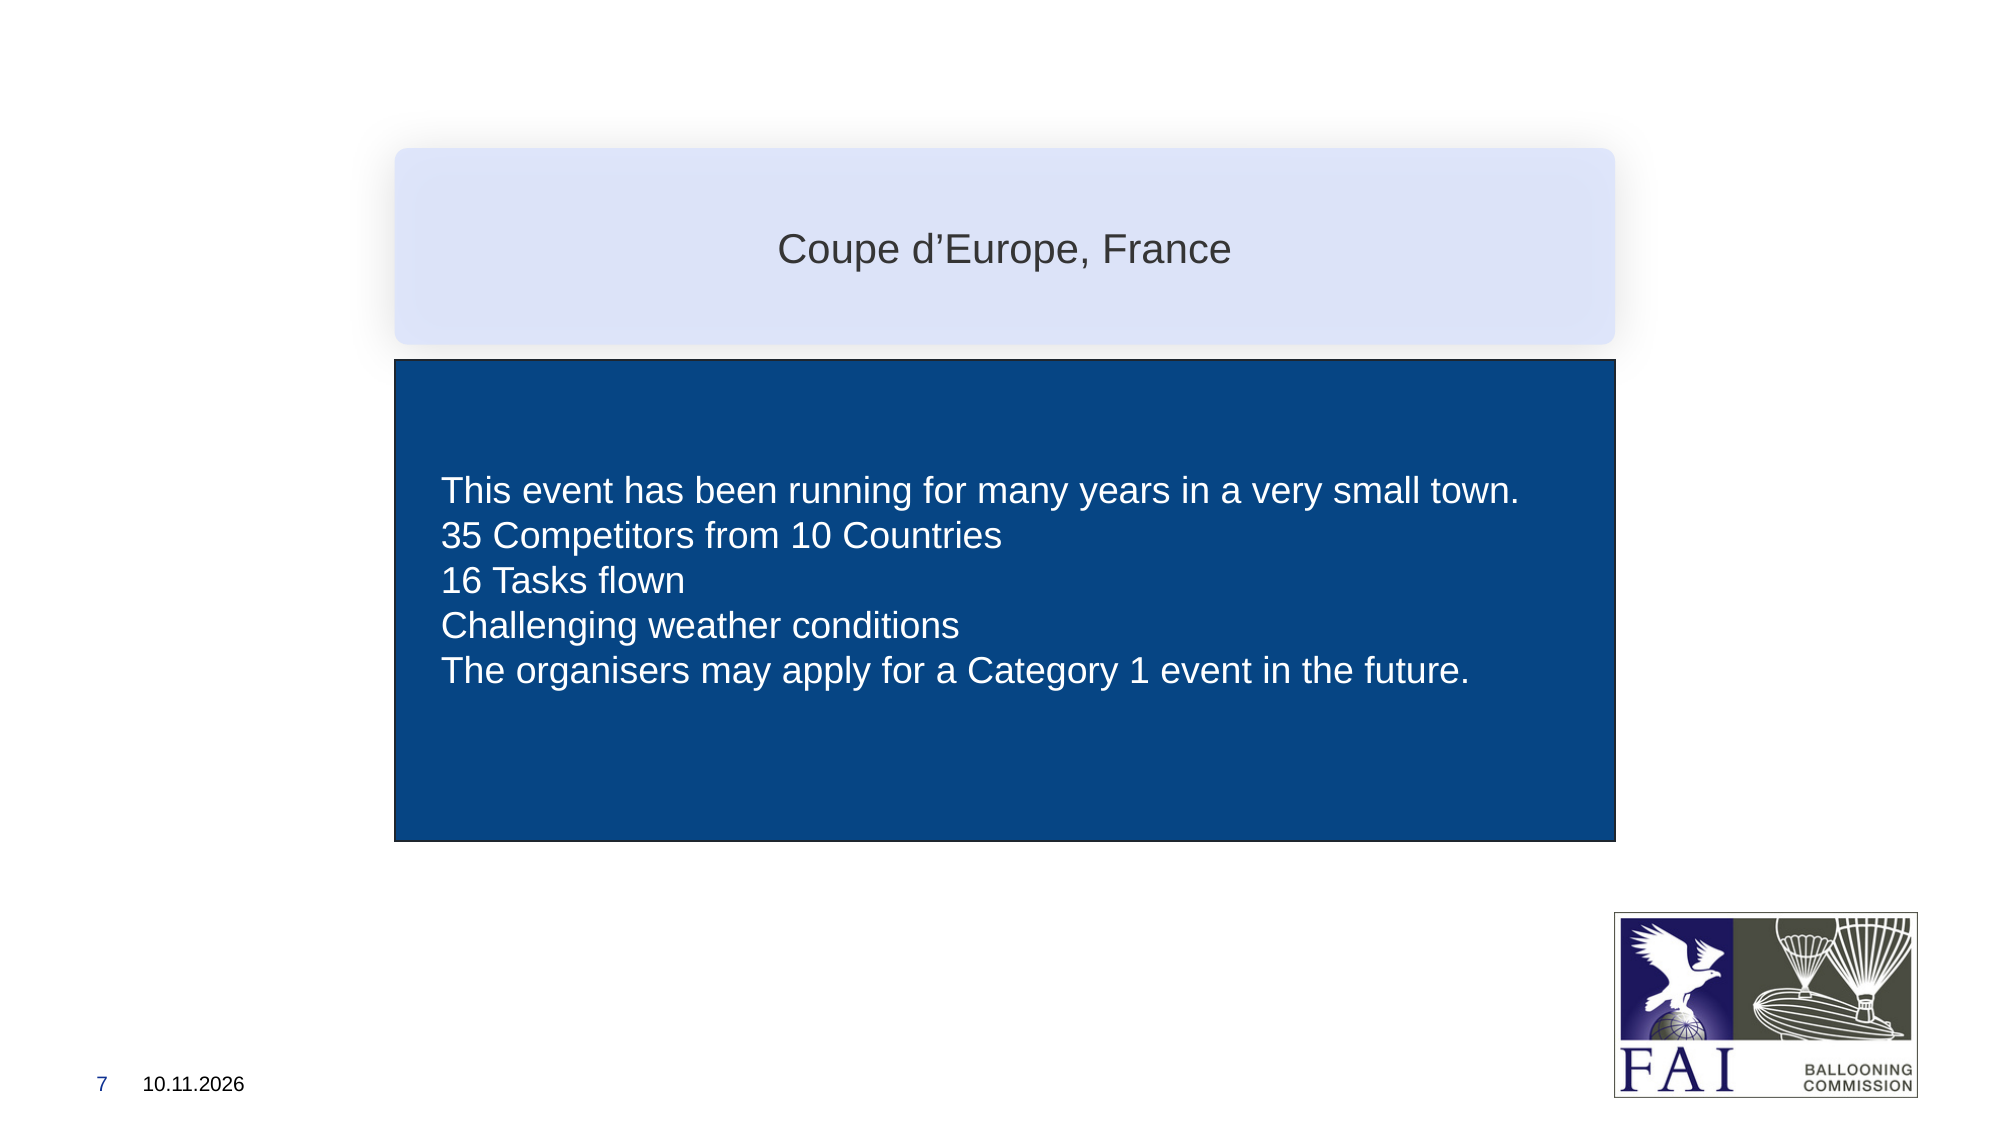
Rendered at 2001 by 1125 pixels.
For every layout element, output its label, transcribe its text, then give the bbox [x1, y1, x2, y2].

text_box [394, 148, 1616, 841]
picture [1614, 912, 1918, 1098]
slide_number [143, 1070, 256, 1125]
slide_number 7 [96, 1070, 143, 1125]
